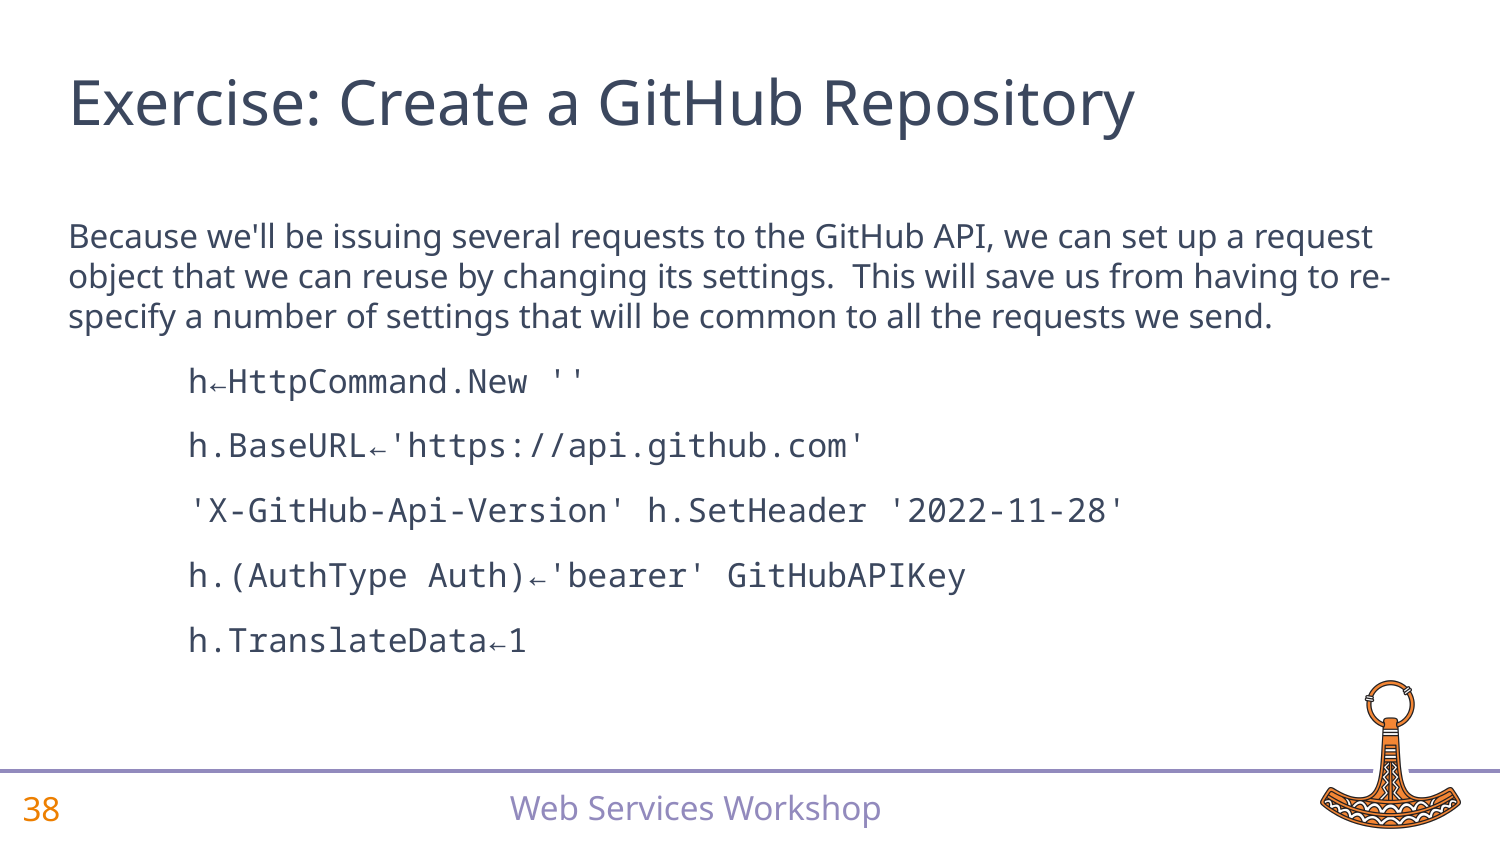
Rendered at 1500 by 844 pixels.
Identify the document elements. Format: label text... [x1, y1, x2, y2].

picture [1320, 680, 1461, 829]
list Because we'll be issuing several requests to the GitHub API, we can set up a request object that we can reuse by changing its settings. This will save us from having to re-specify a number of settings that will be common to all the requests we send. h←HttpCommand.New '' h.BaseURL←'https://api.github.com' 'X-GitHub-Api-Version' h.SetHeader '2022-11-28' h.(AuthType Auth)←'bearer' GitHubAPIKey h.TranslateData←1 [53, 207, 1453, 740]
title Exercise: Create a GitHub Repository [53, 43, 1203, 157]
